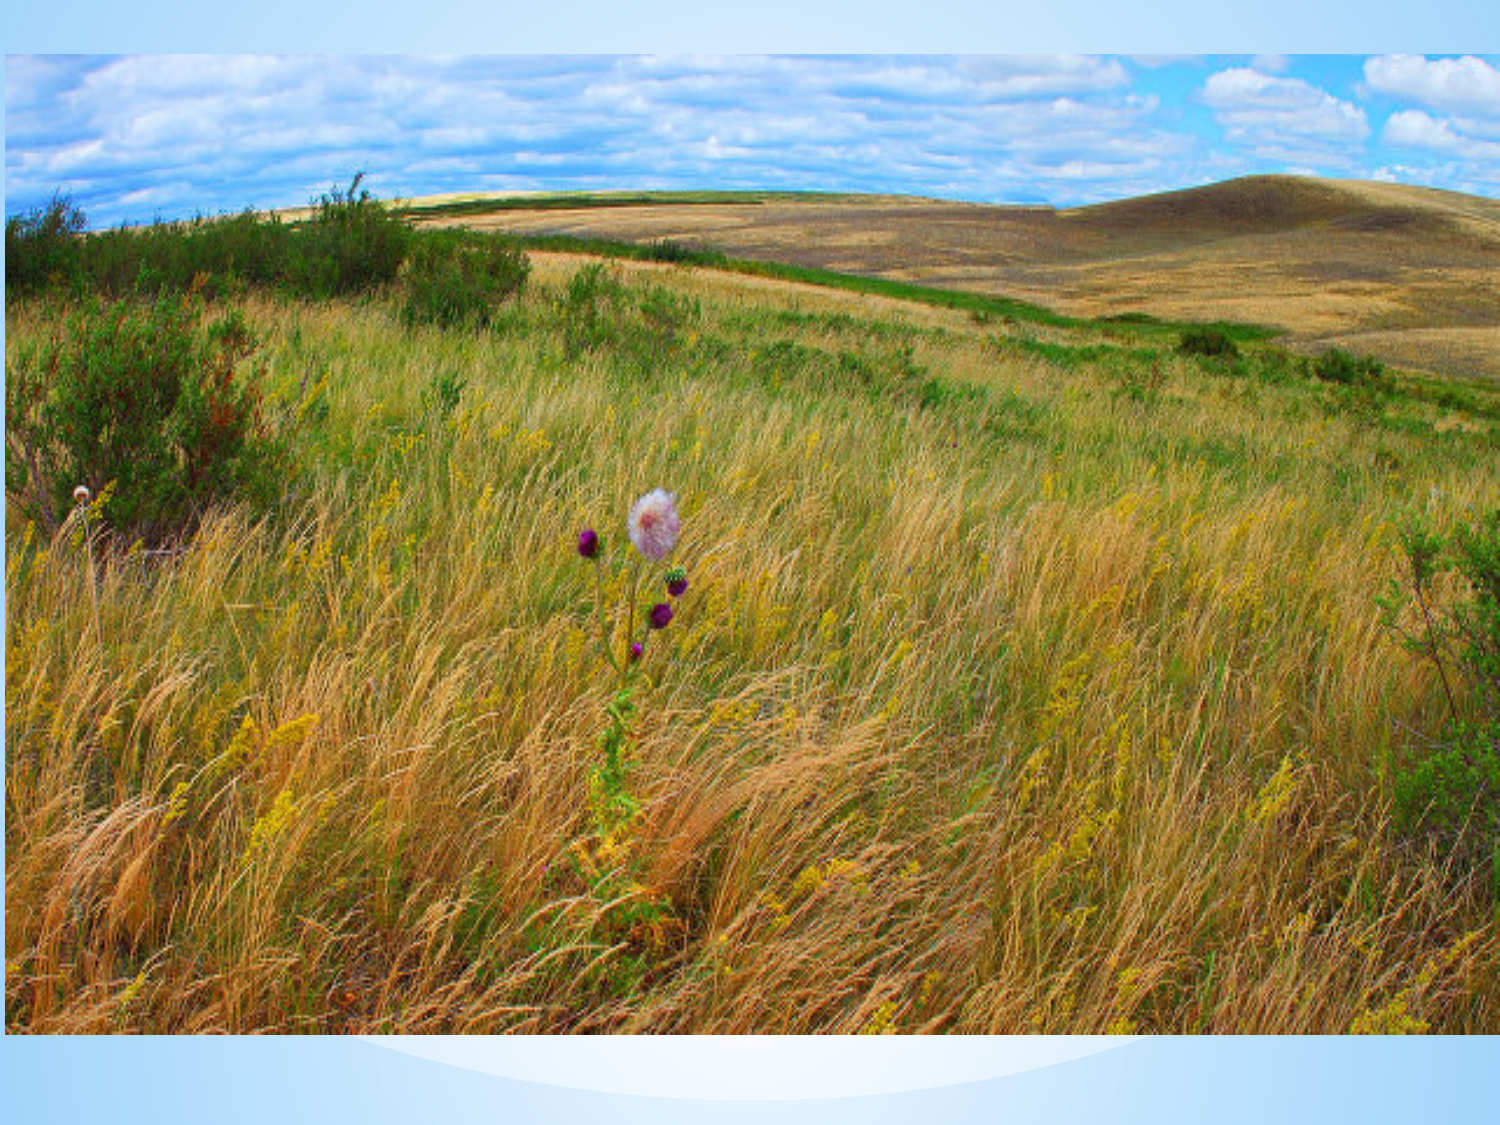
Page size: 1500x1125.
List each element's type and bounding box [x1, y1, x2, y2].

list [5, 54, 1500, 1036]
